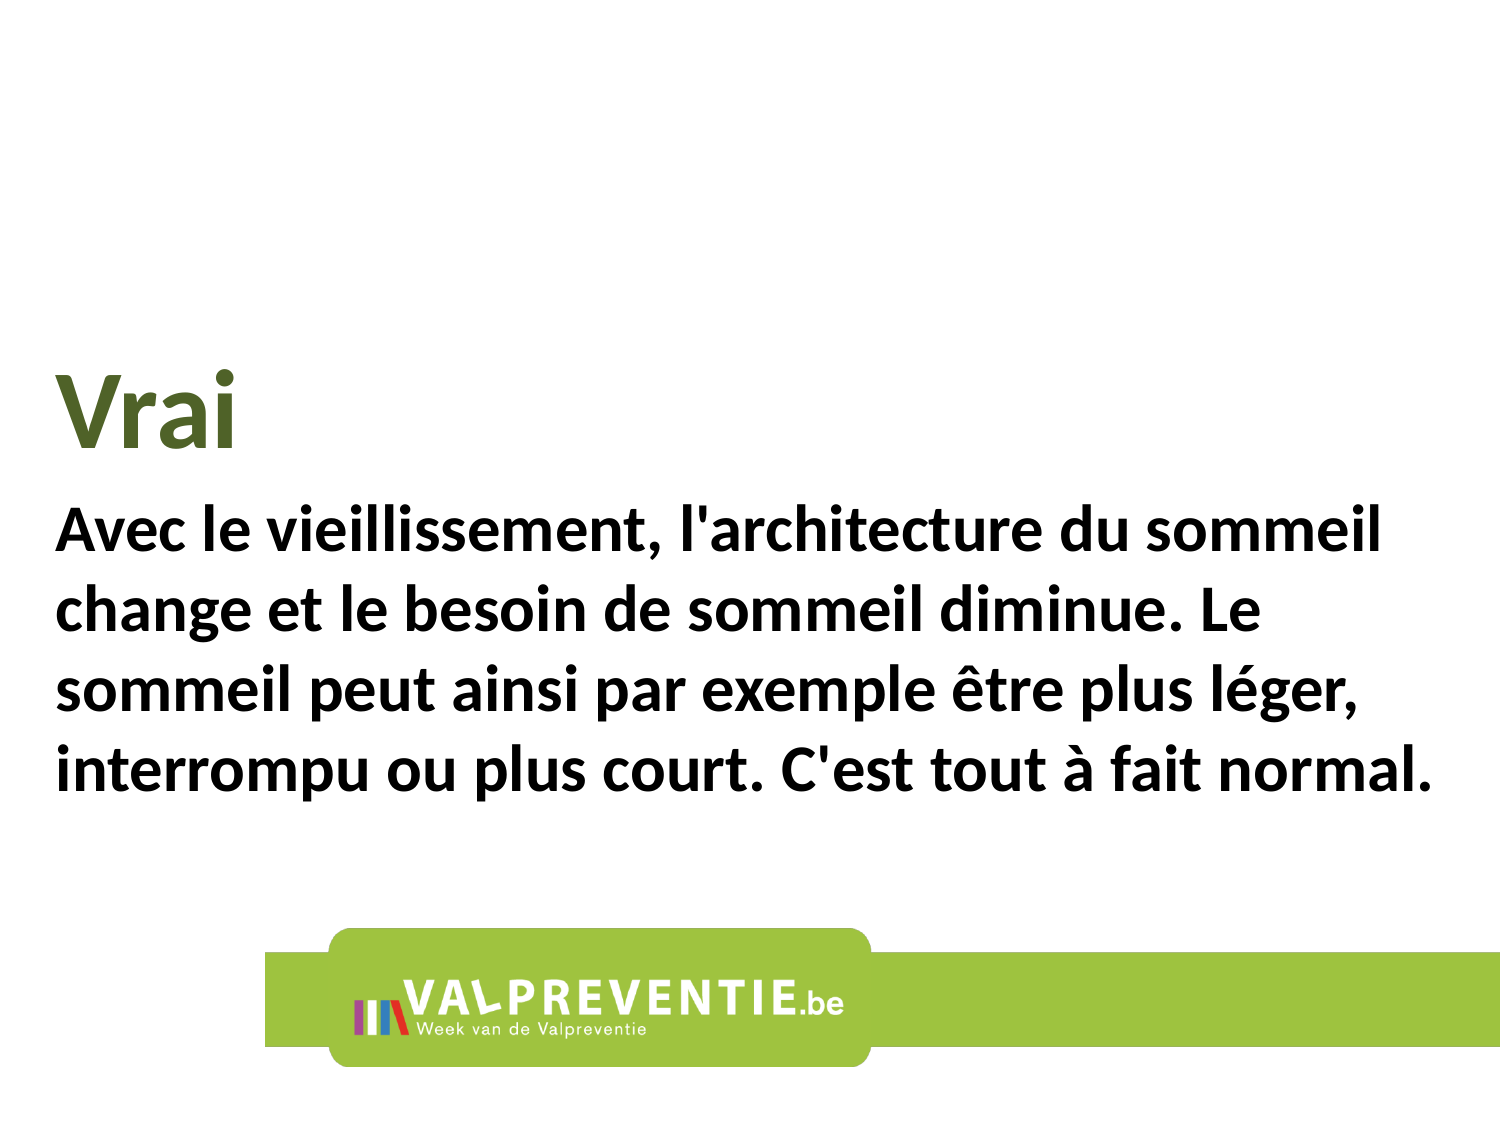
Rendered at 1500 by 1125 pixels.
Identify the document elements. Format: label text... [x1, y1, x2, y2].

picture [265, 928, 1500, 1067]
text_box Vrai Avec le vieillissement, l'architecture du sommeil change et le besoin de sommeil diminue. Le sommeil peut ainsi par exemple être plus léger, interrompu ou plus court. C'est tout à fait normal. [41, 302, 1483, 906]
